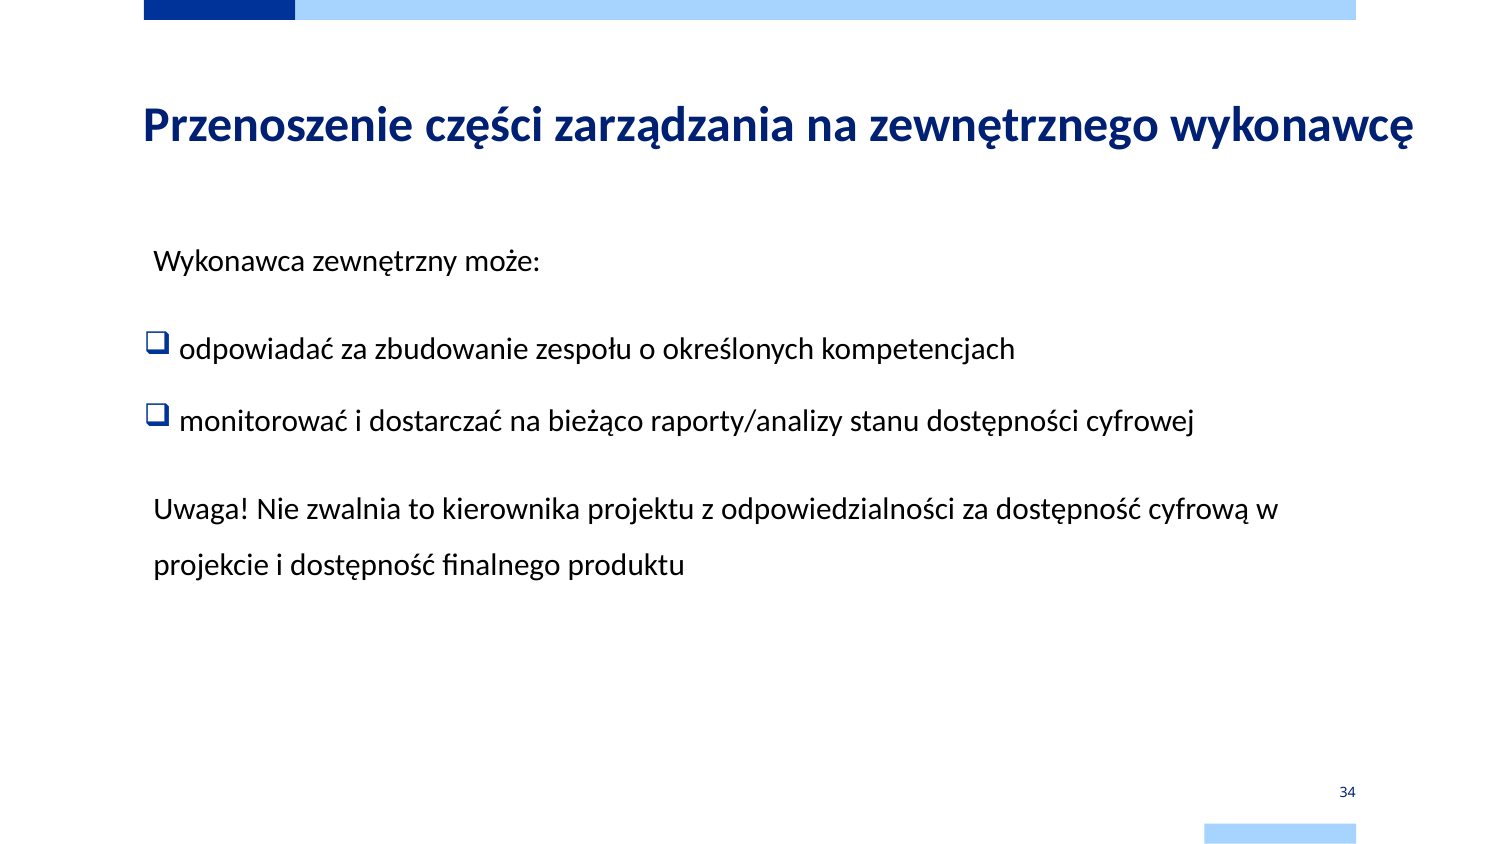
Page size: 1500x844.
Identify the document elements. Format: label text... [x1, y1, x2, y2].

list Wykonawca zewnętrzny może: odpowiadać za zbudowanie zespołu o określonych kompetencjach monitorować i dostarczać na bieżąco raporty/analizy stanu dostępności cyfrowej Uwaga! Nie zwalnia to kierownika projektu z odpowiedzialności za dostępność cyfrową w projekcie i dostępność finalnego produktu [143, 220, 1357, 744]
title Przenoszenie części zarządzania na zewnętrznego wykonawcę [143, 100, 1471, 221]
slide_number 34 [1204, 783, 1356, 804]
